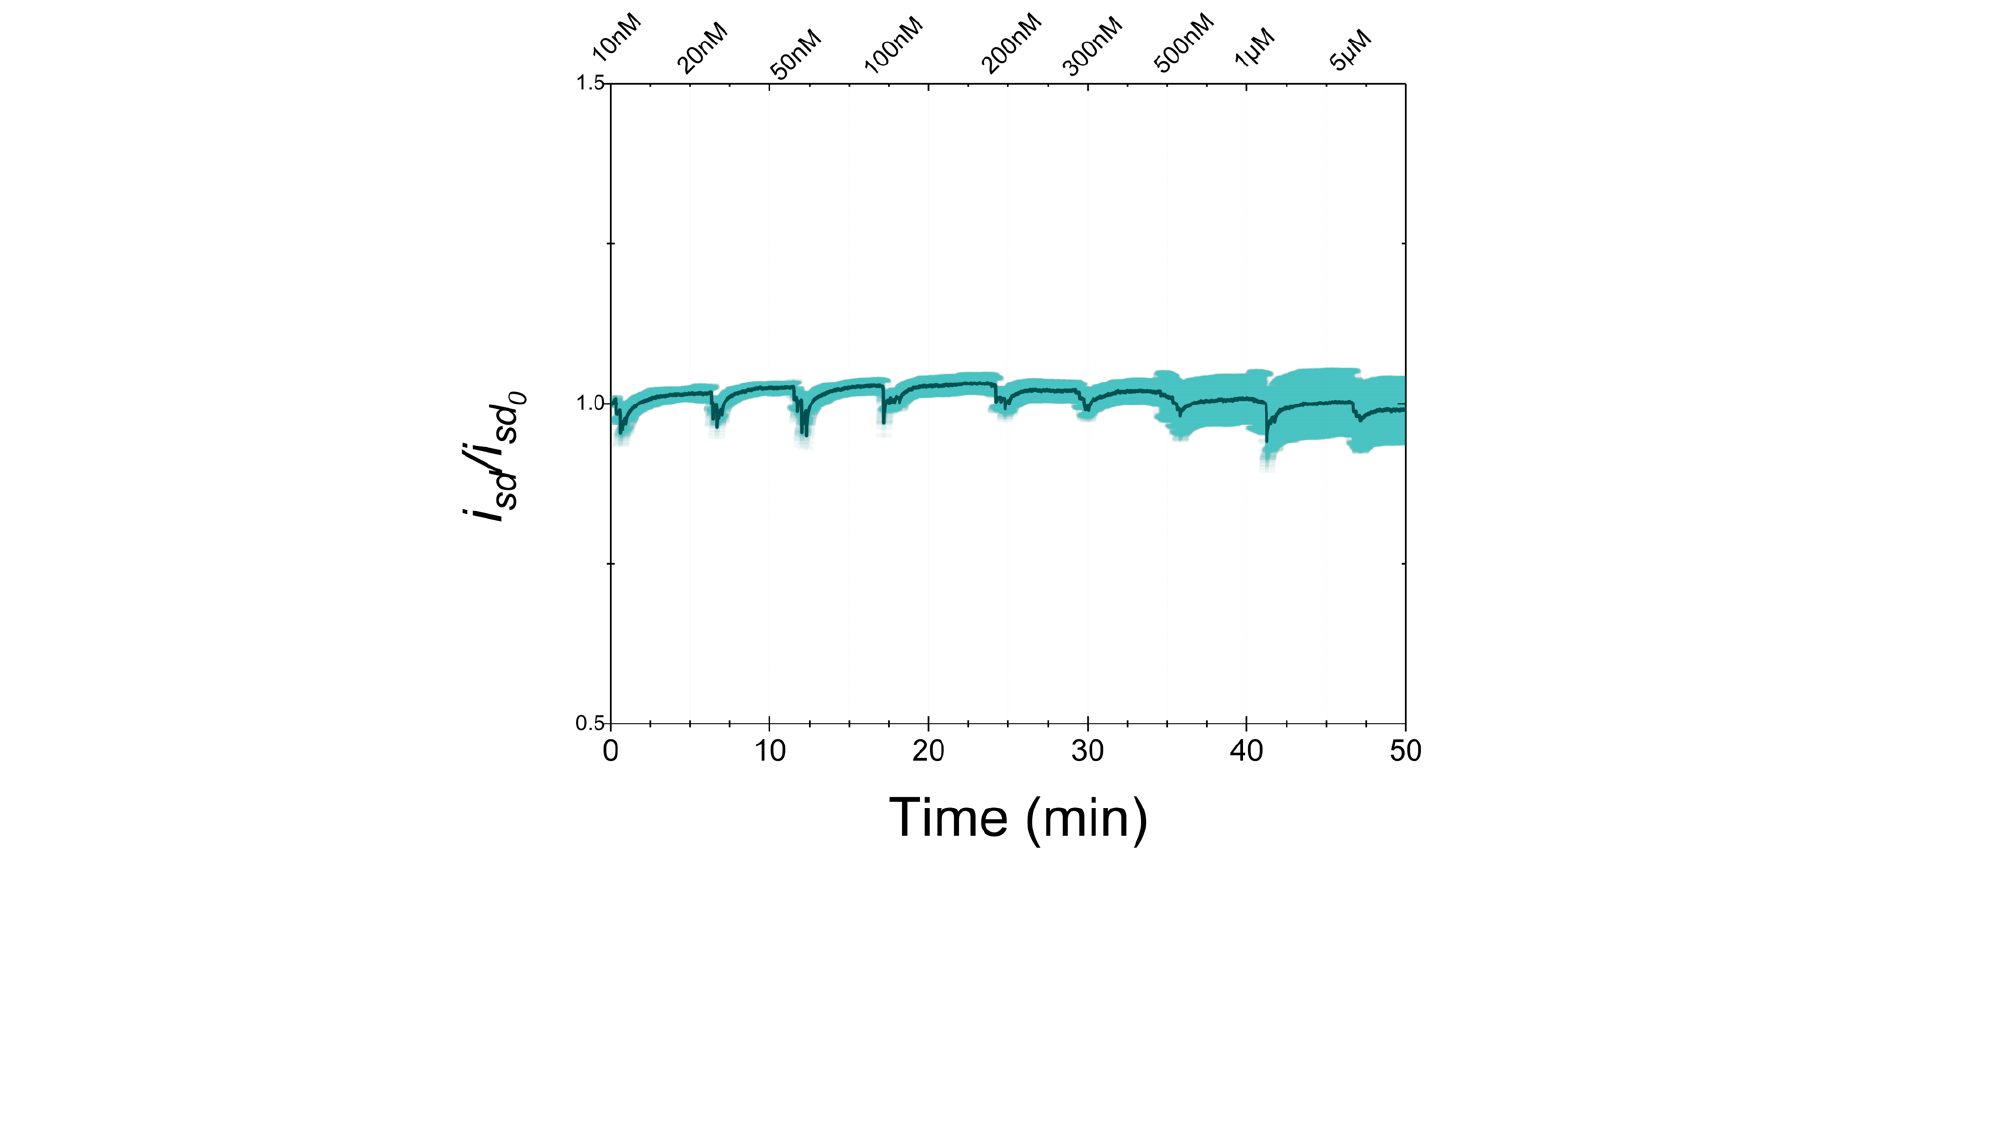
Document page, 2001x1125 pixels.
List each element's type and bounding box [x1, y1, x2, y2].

picture [456, 9, 1425, 851]
